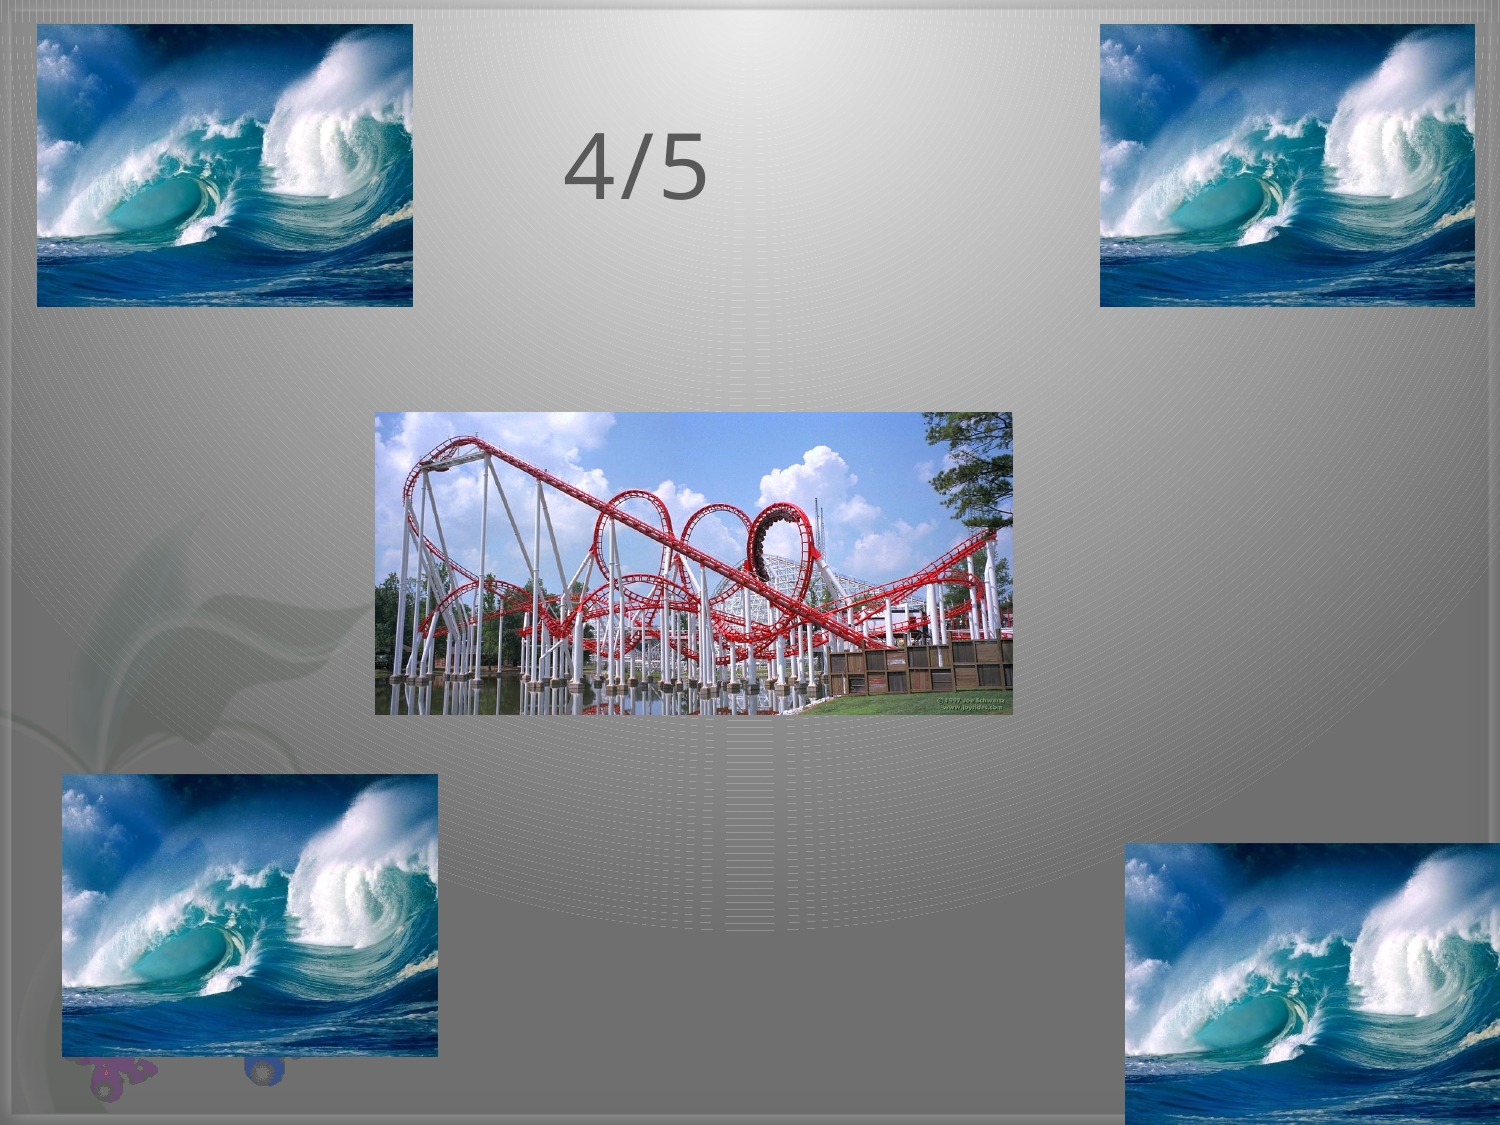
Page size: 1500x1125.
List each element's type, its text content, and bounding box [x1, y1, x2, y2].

picture [11, 412, 1013, 1113]
title 4/5 [413, 24, 1099, 300]
picture [1124, 843, 1500, 1125]
picture [37, 24, 413, 307]
picture [1099, 24, 1476, 307]
